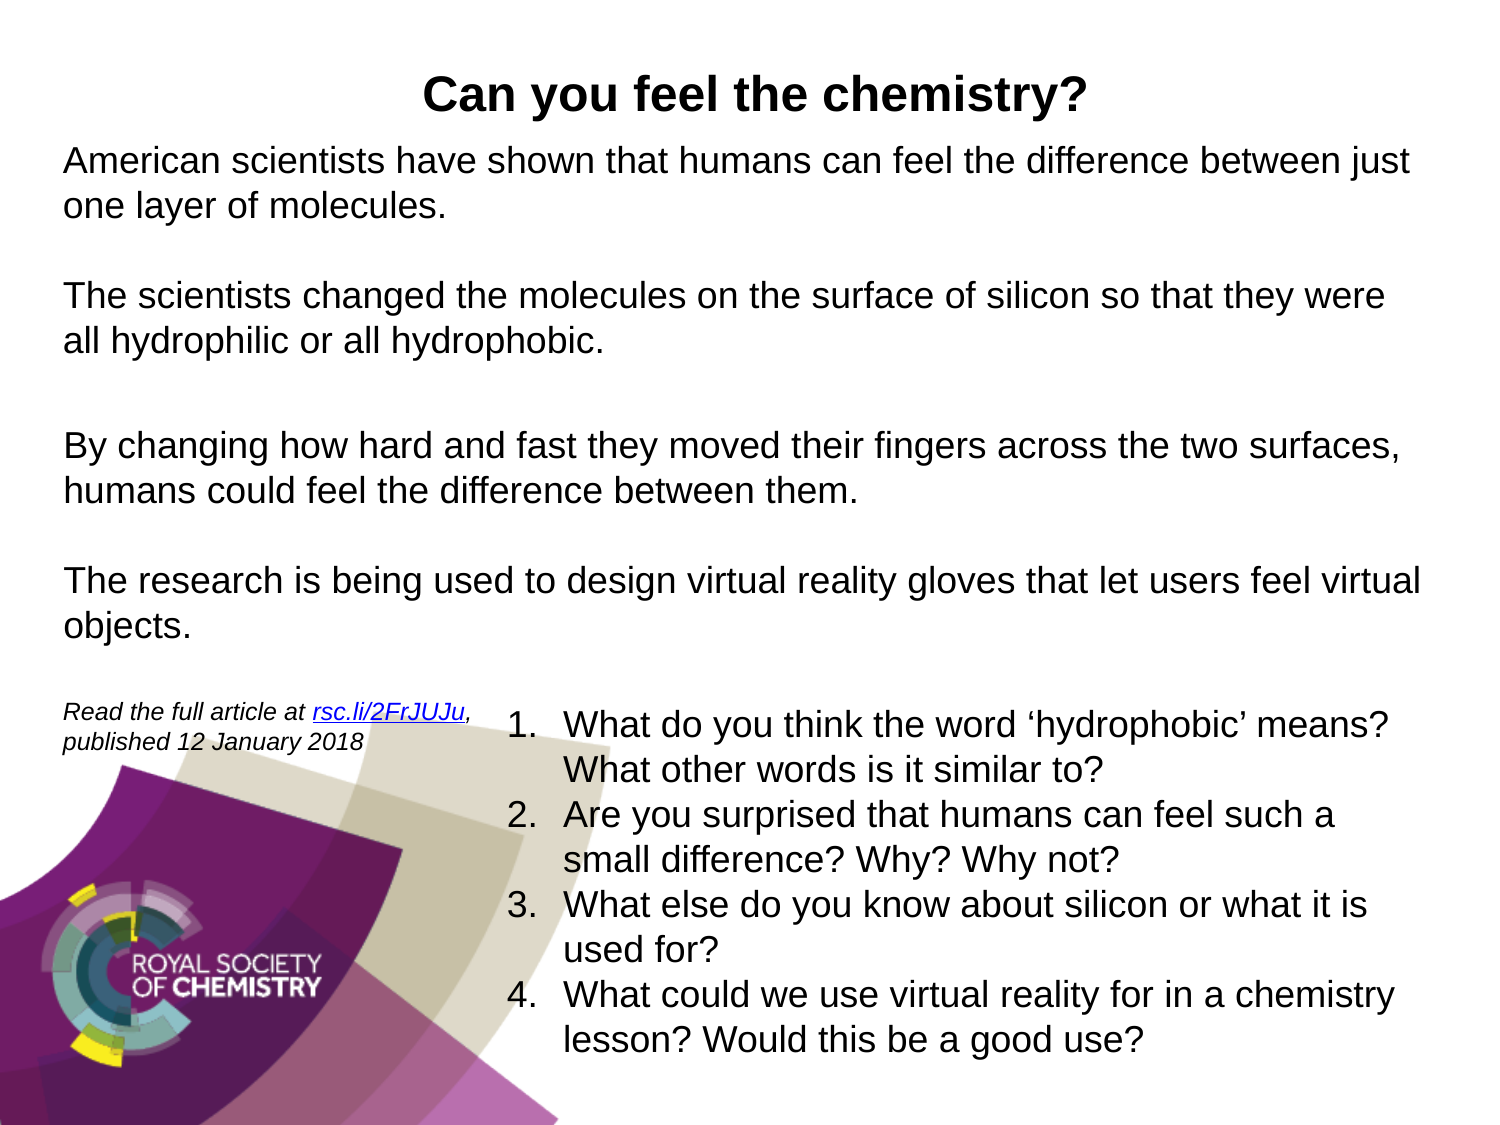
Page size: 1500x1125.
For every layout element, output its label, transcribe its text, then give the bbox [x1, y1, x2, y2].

text_box Read the full article at rsc.li/2FrJUJu, published 12 January 2018 [48, 688, 514, 763]
text_box What do you think the word ‘hydrophobic’ means? What other words is it similar to? Are you surprised that humans can feel such a small difference? Why? Why not? What else do you know about silicon or what it is used for? What could we use virtual reality for in a chemistry lesson? Would this be a good use? [492, 692, 1436, 1125]
picture [0, 3, 1500, 1125]
text_box Can you feel the chemistry? [218, 54, 1294, 128]
text_box By changing how hard and fast they moved their fingers across the two surfaces, humans could feel the difference between them. The research is being used to design virtual reality gloves that let users feel virtual objects. [48, 413, 1440, 653]
text_box American scientists have shown that humans can feel the difference between just one layer of molecules. The scientists changed the molecules on the surface of silicon so that they were all hydrophilic or all hydrophobic. [48, 128, 1436, 369]
